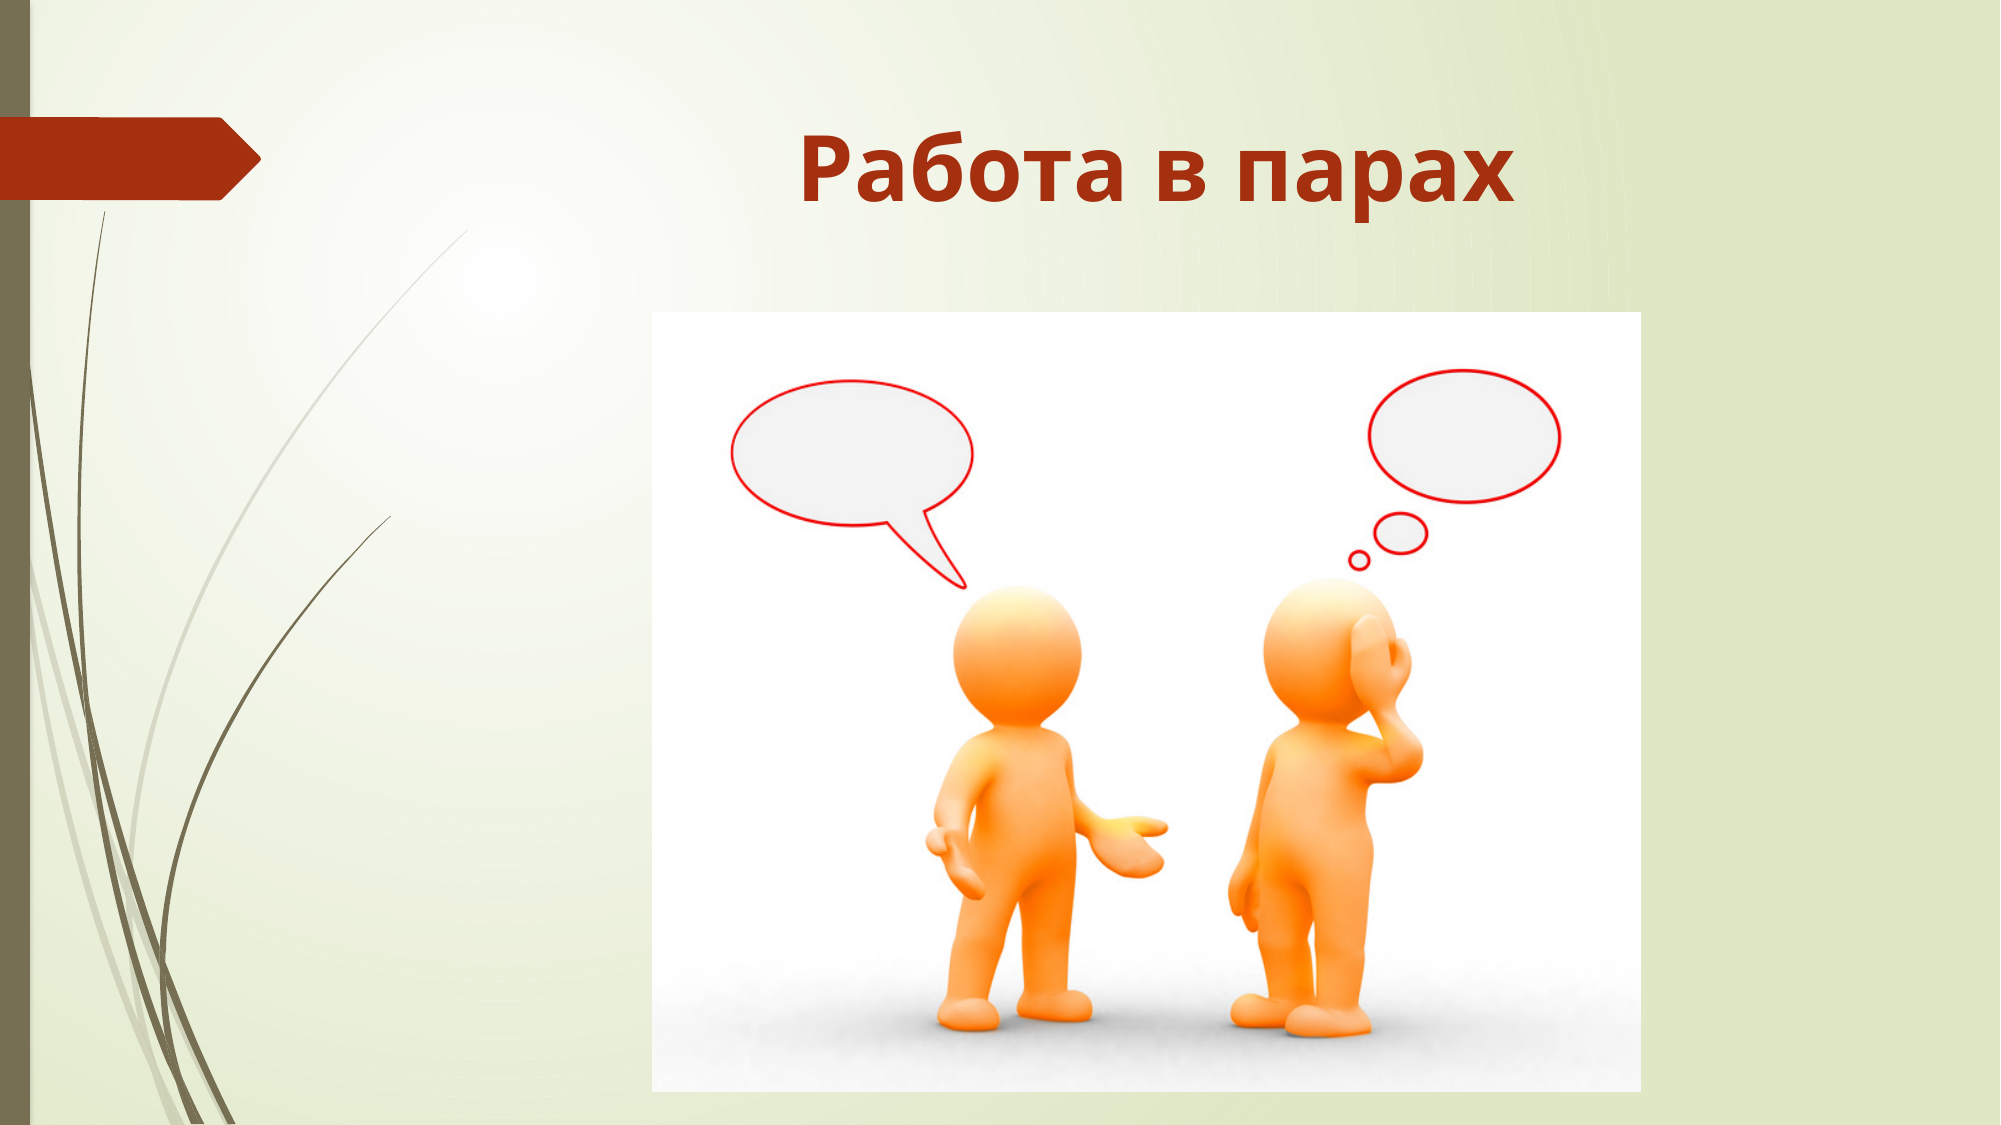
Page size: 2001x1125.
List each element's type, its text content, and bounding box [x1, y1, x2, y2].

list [652, 312, 1642, 1092]
title Работа в парах [425, 102, 1888, 313]
